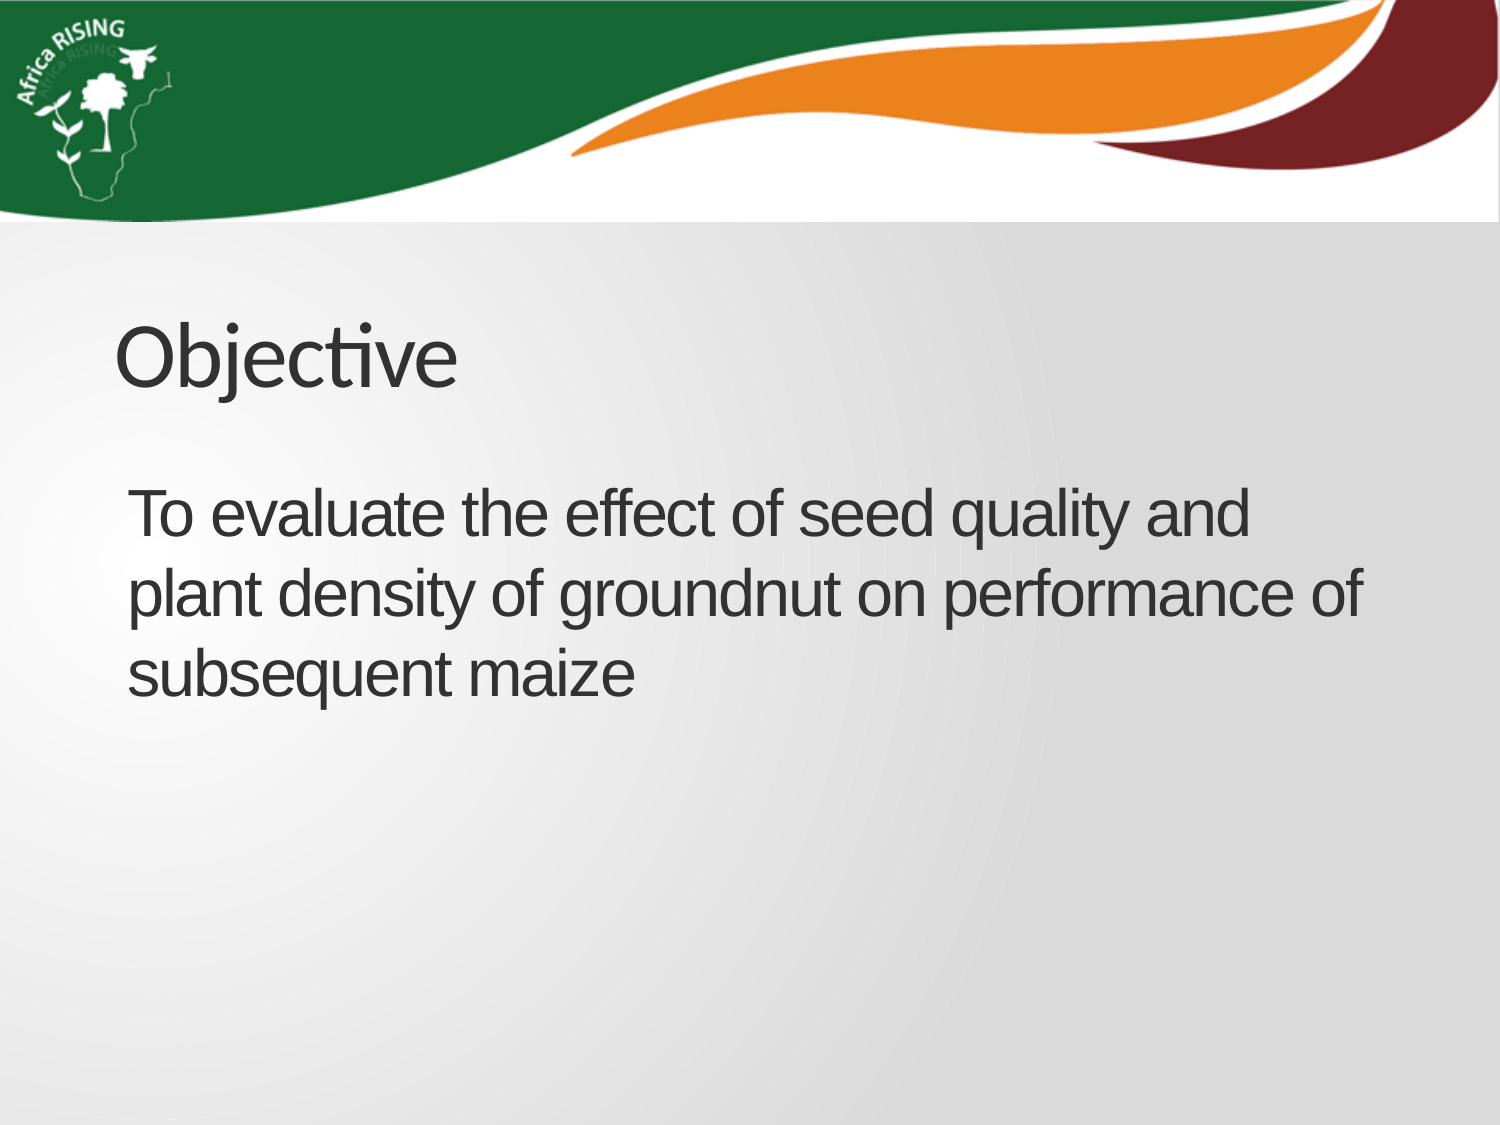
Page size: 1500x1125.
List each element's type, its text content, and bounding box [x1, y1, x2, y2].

subtitle To evaluate the effect of seed quality and plant density of groundnut on performance of subsequent maize [112, 462, 1413, 788]
picture [0, 0, 1499, 222]
title Objective [0, 212, 850, 414]
